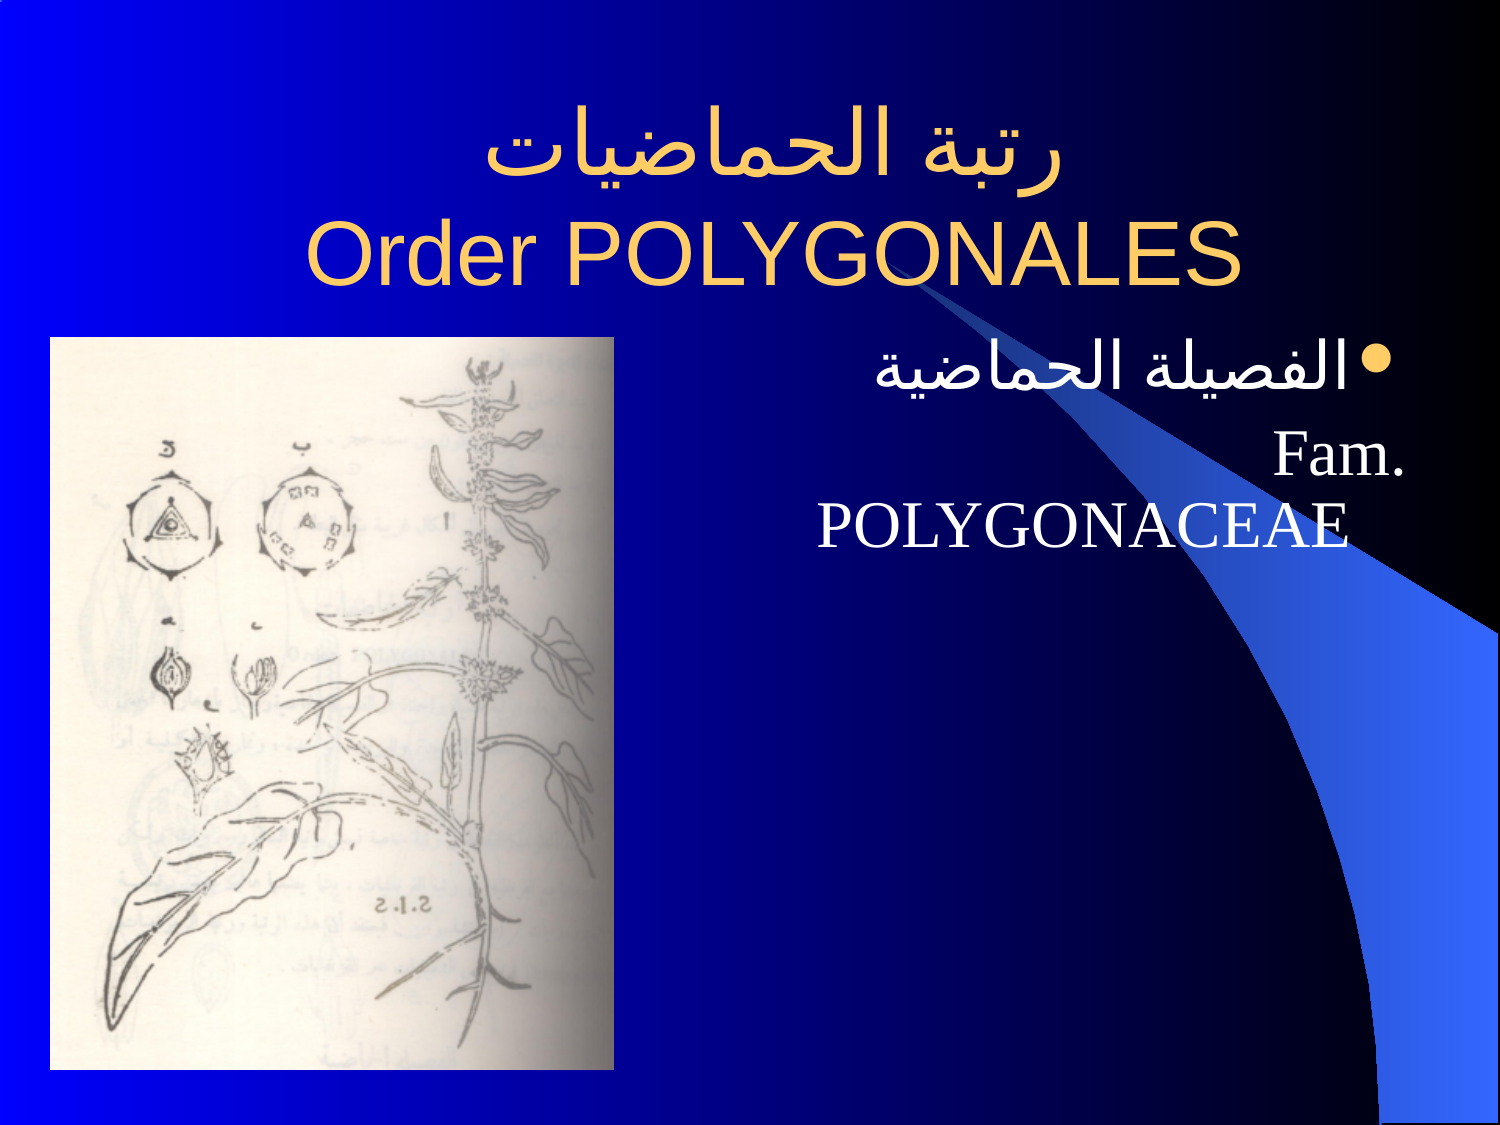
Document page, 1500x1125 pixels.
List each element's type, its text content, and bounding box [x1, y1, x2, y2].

title رتبة الحماضيات Order POLYGONALES [111, 99, 1438, 288]
picture [49, 337, 615, 1070]
list الفصيلة الحماضية Fam. POLYGONACEAE [774, 324, 1438, 1001]
